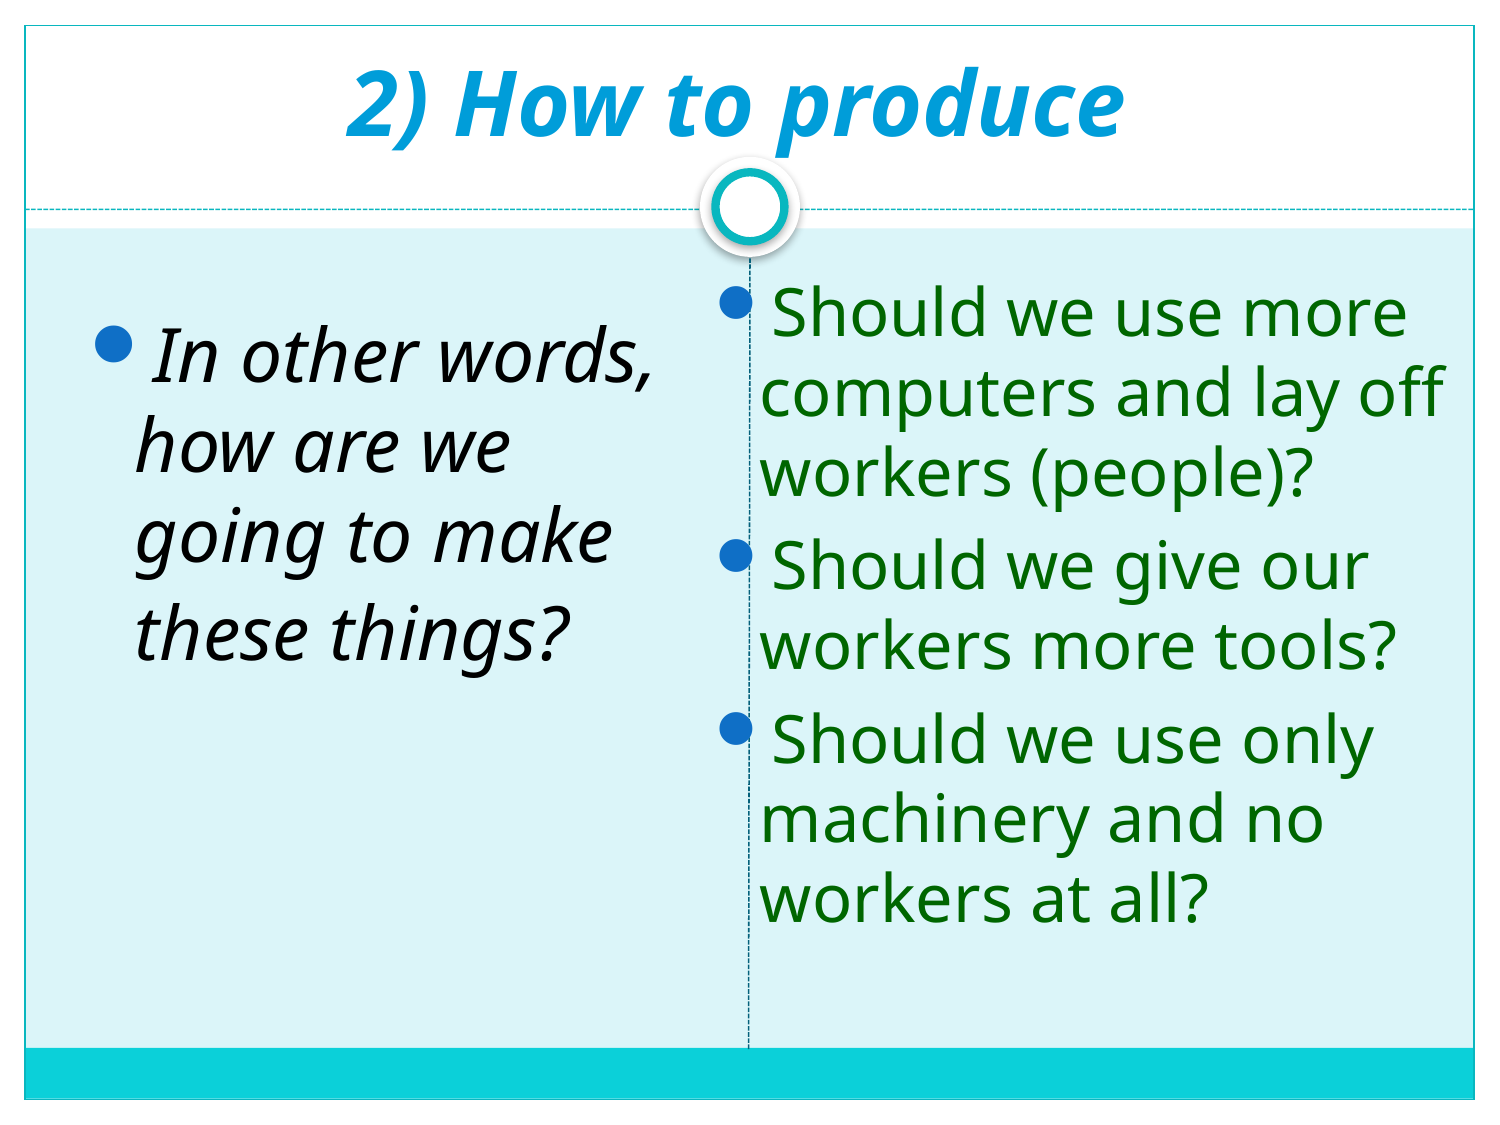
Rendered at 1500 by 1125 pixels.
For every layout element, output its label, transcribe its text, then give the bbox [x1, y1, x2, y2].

list Should we use more computers and lay off workers (people)? Should we give our workers more tools? Should we use only machinery and no workers at all? [699, 262, 1463, 1063]
list In other words, how are we going to make these things? [75, 299, 699, 838]
title 2) How to produce [49, 37, 1450, 162]
